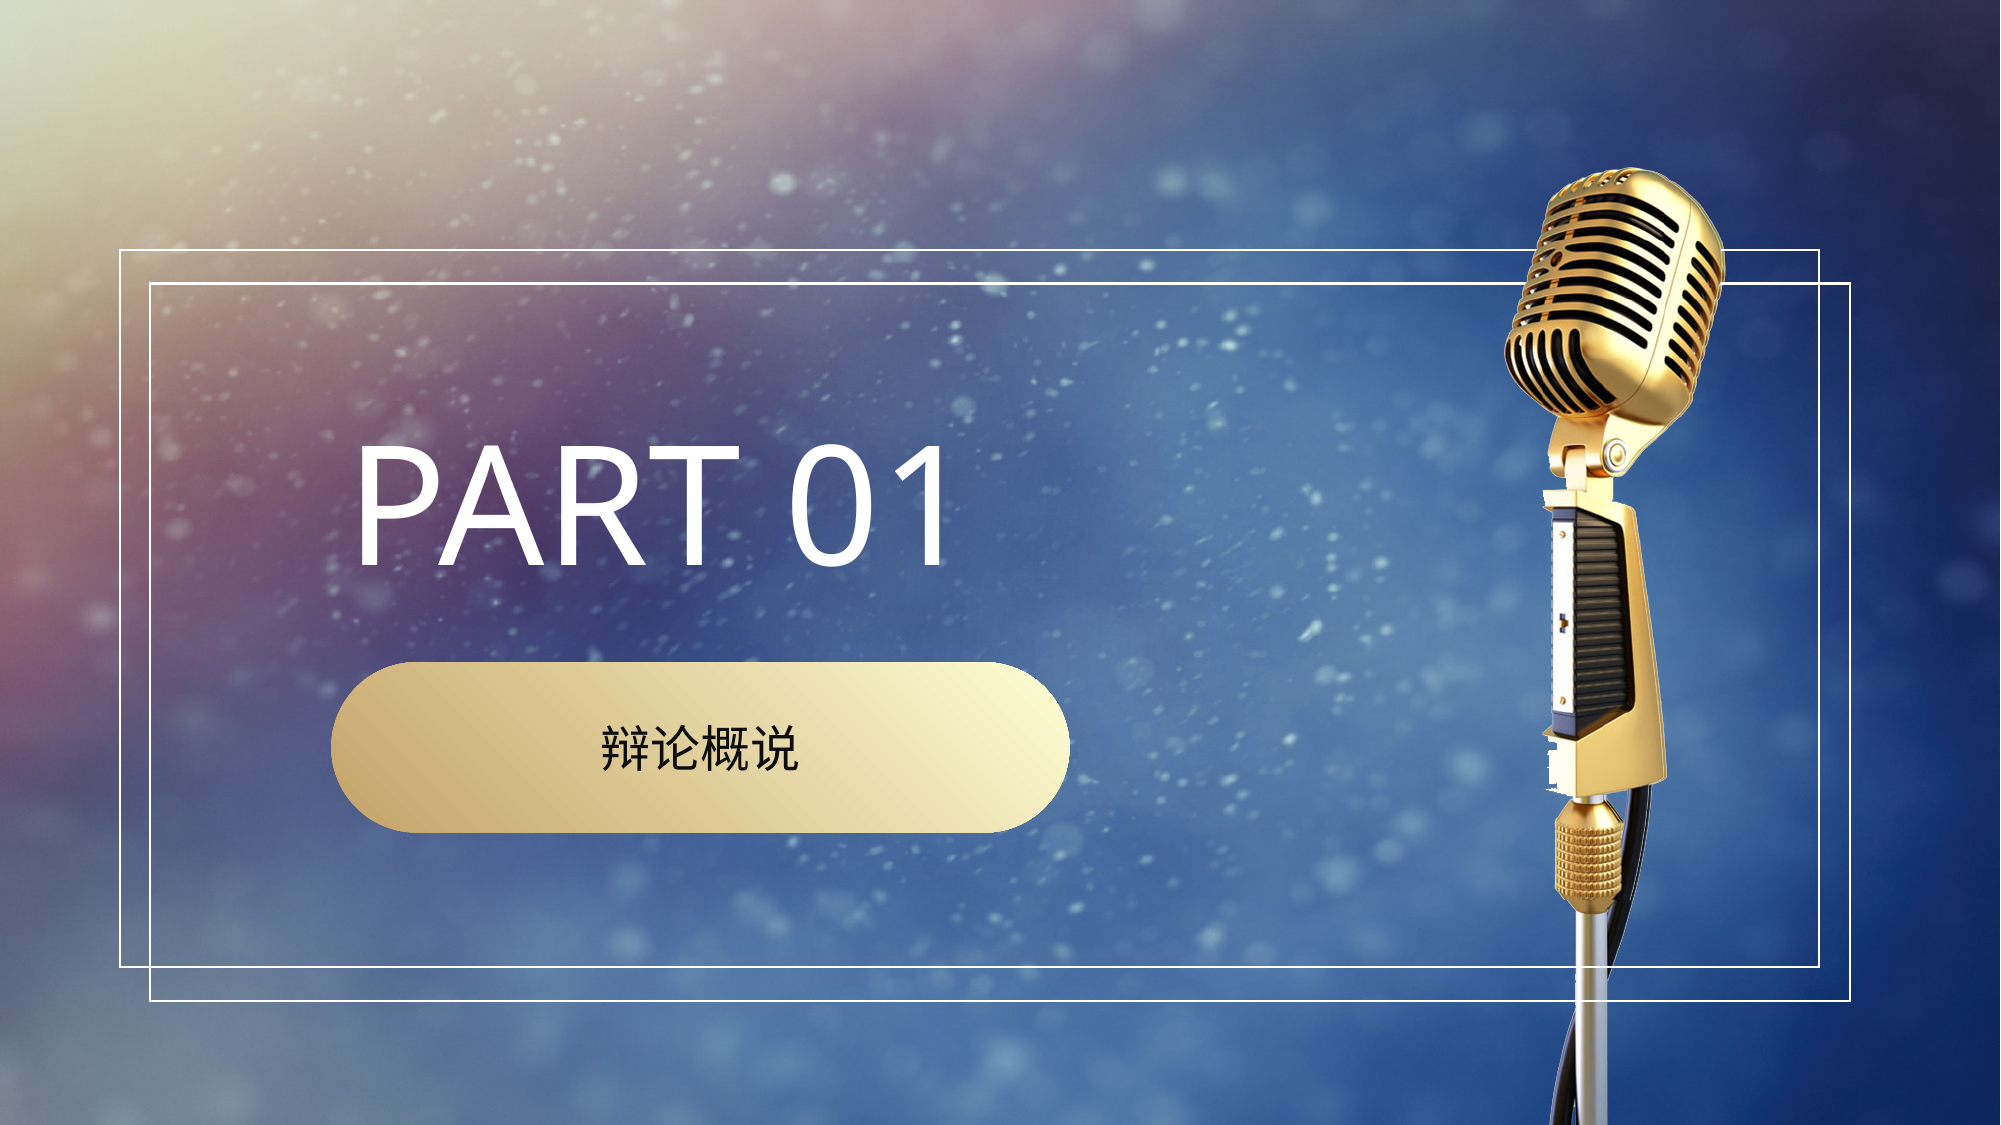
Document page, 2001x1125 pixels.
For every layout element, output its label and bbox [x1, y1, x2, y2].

text_box [119, 249, 1181, 968]
text_box [149, 968, 1181, 1002]
picture [0, 0, 2000, 1125]
